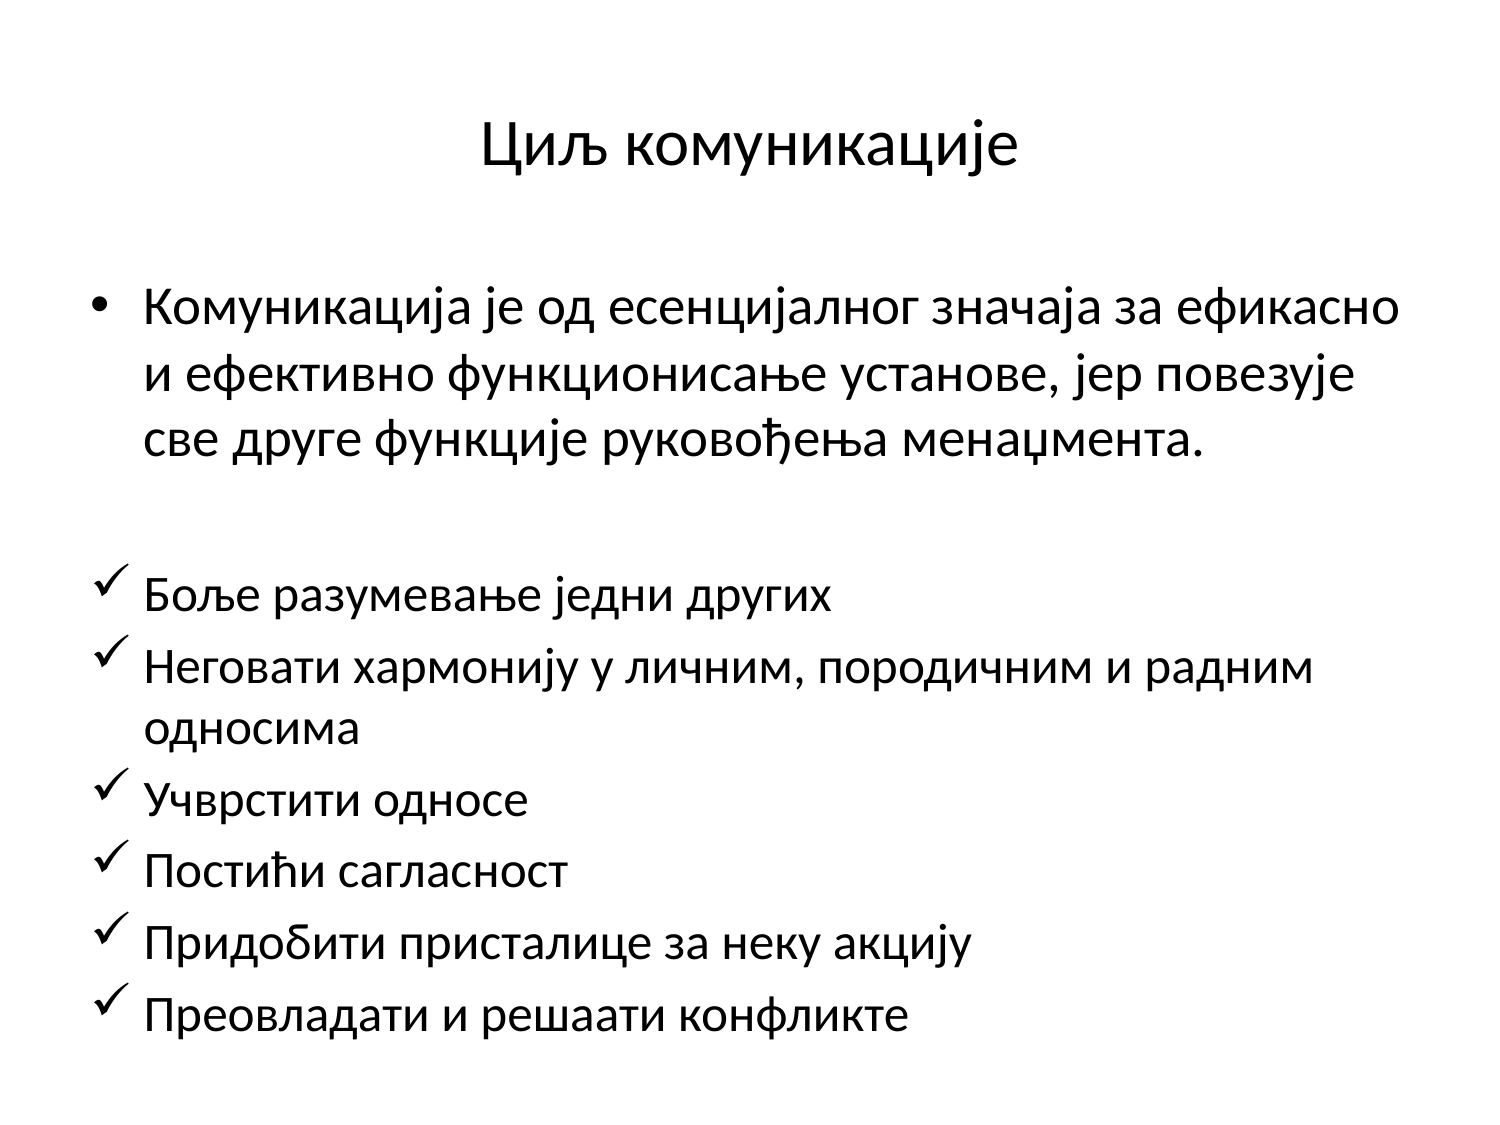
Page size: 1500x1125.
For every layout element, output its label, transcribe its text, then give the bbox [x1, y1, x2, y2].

list Комуникација је од есенцијалног значаја за ефикасно и ефективно функционисање установе, јер повезује све друге функције руковођења менаџмента. Боље разумевање једни других Неговати хармонију у личним, породичним и радним односима Учврстити односе Постићи сагласност Придобити присталице за неку акцију Преовладати и решаати конфликте [75, 262, 1425, 1071]
title Циљ комуникације [75, 45, 1425, 233]
